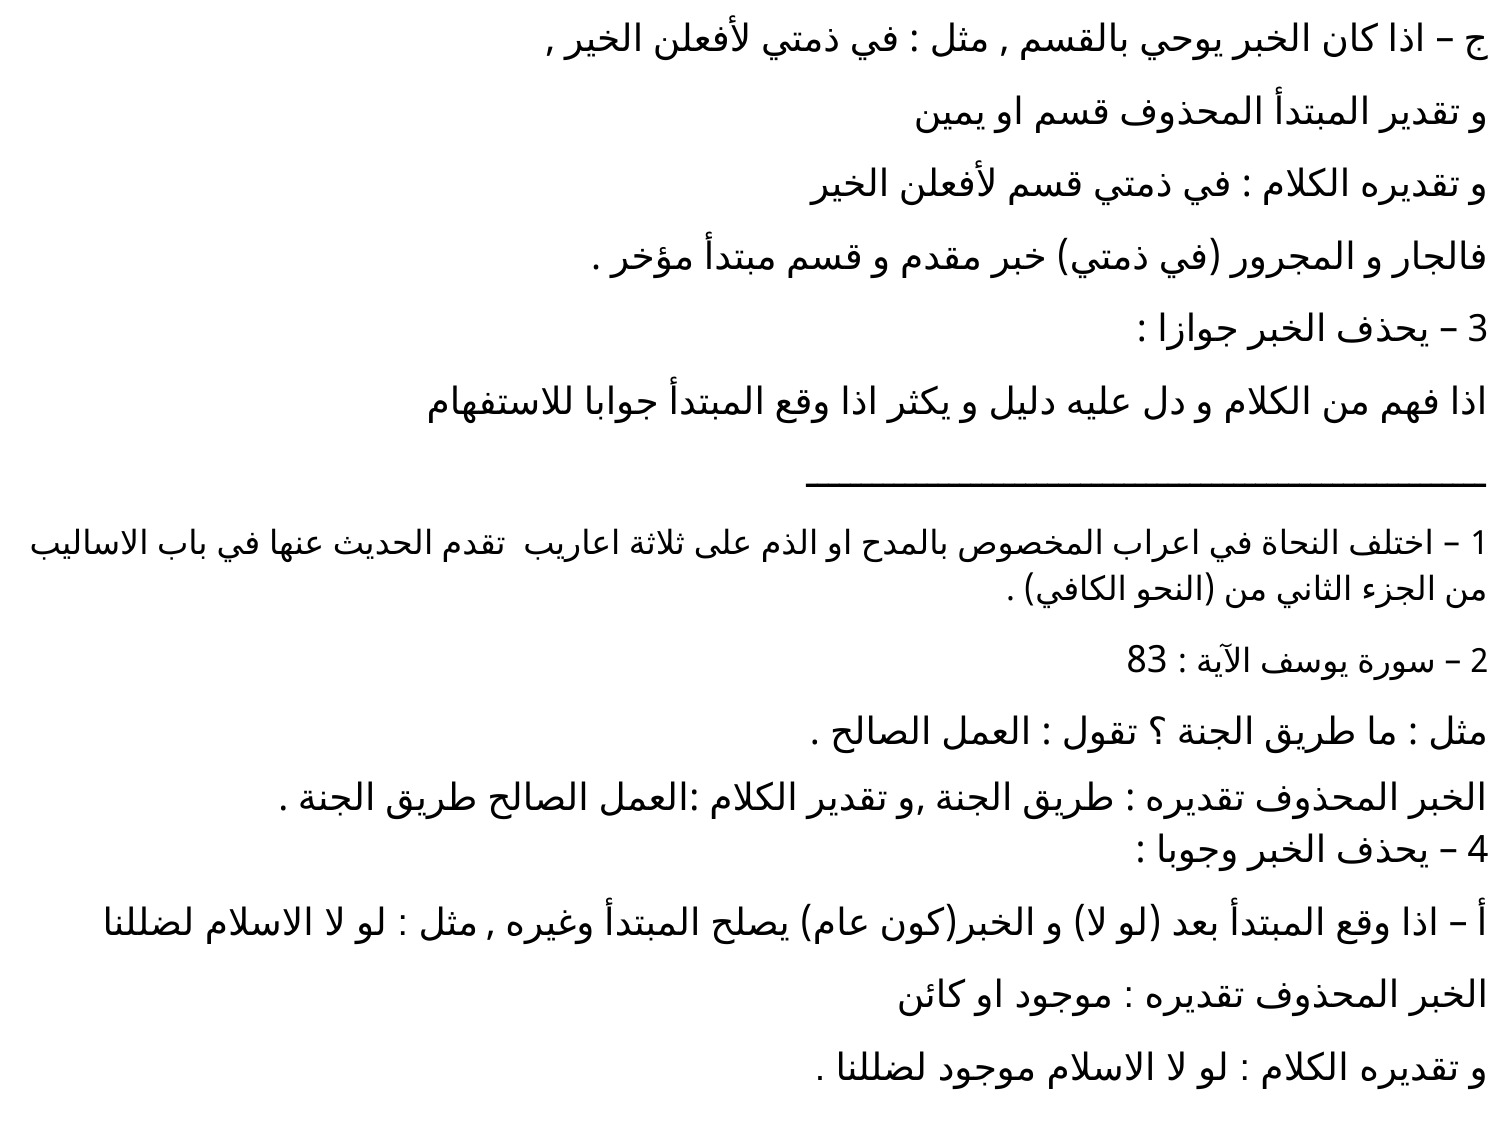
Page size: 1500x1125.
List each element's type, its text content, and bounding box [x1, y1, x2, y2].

text_box ج – اذا كان الخبر يوحي بالقسم , مثل : في ذمتي لأفعلن الخير , و تقدير المبتدأ المحذوف قسم او يمين و تقديره الكلام : في ذمتي قسم لأفعلن الخير فالجار و المجرور (في ذمتي) خبر مقدم و قسم مبتدأ مؤخر . 3 – يحذف الخبر جوازا : اذا فهم من الكلام و دل عليه دليل و يكثر اذا وقع المبتدأ جوابا للاستفهام ــــــــــــــــــــــــــــــــــــــــــــــــــــــــــــــ 1 – اختلف النحاة في اعراب المخصوص بالمدح او الذم على ثلاثة اعاريب تقدم الحديث عنها في باب الاساليب من الجزء الثاني من (النحو الكافي) . 2 – سورة يوسف الآية : 83 مثل : ما طريق الجنة ؟ تقول : العمل الصالح . الخبر المحذوف تقديره : طريق الجنة ,و تقدير الكلام :العمل الصالح طريق الجنة . 4 – يحذف الخبر وجوبا : أ – اذا وقع المبتدأ بعد (لو لا) و الخبر(كون عام) يصلح المبتدأ وغيره , مثل : لو لا الاسلام لضللنا الخبر المحذوف تقديره : موجود او كائن و تقديره الكلام : لو لا الاسلام موجود لضللنا . [0, 0, 1500, 1125]
